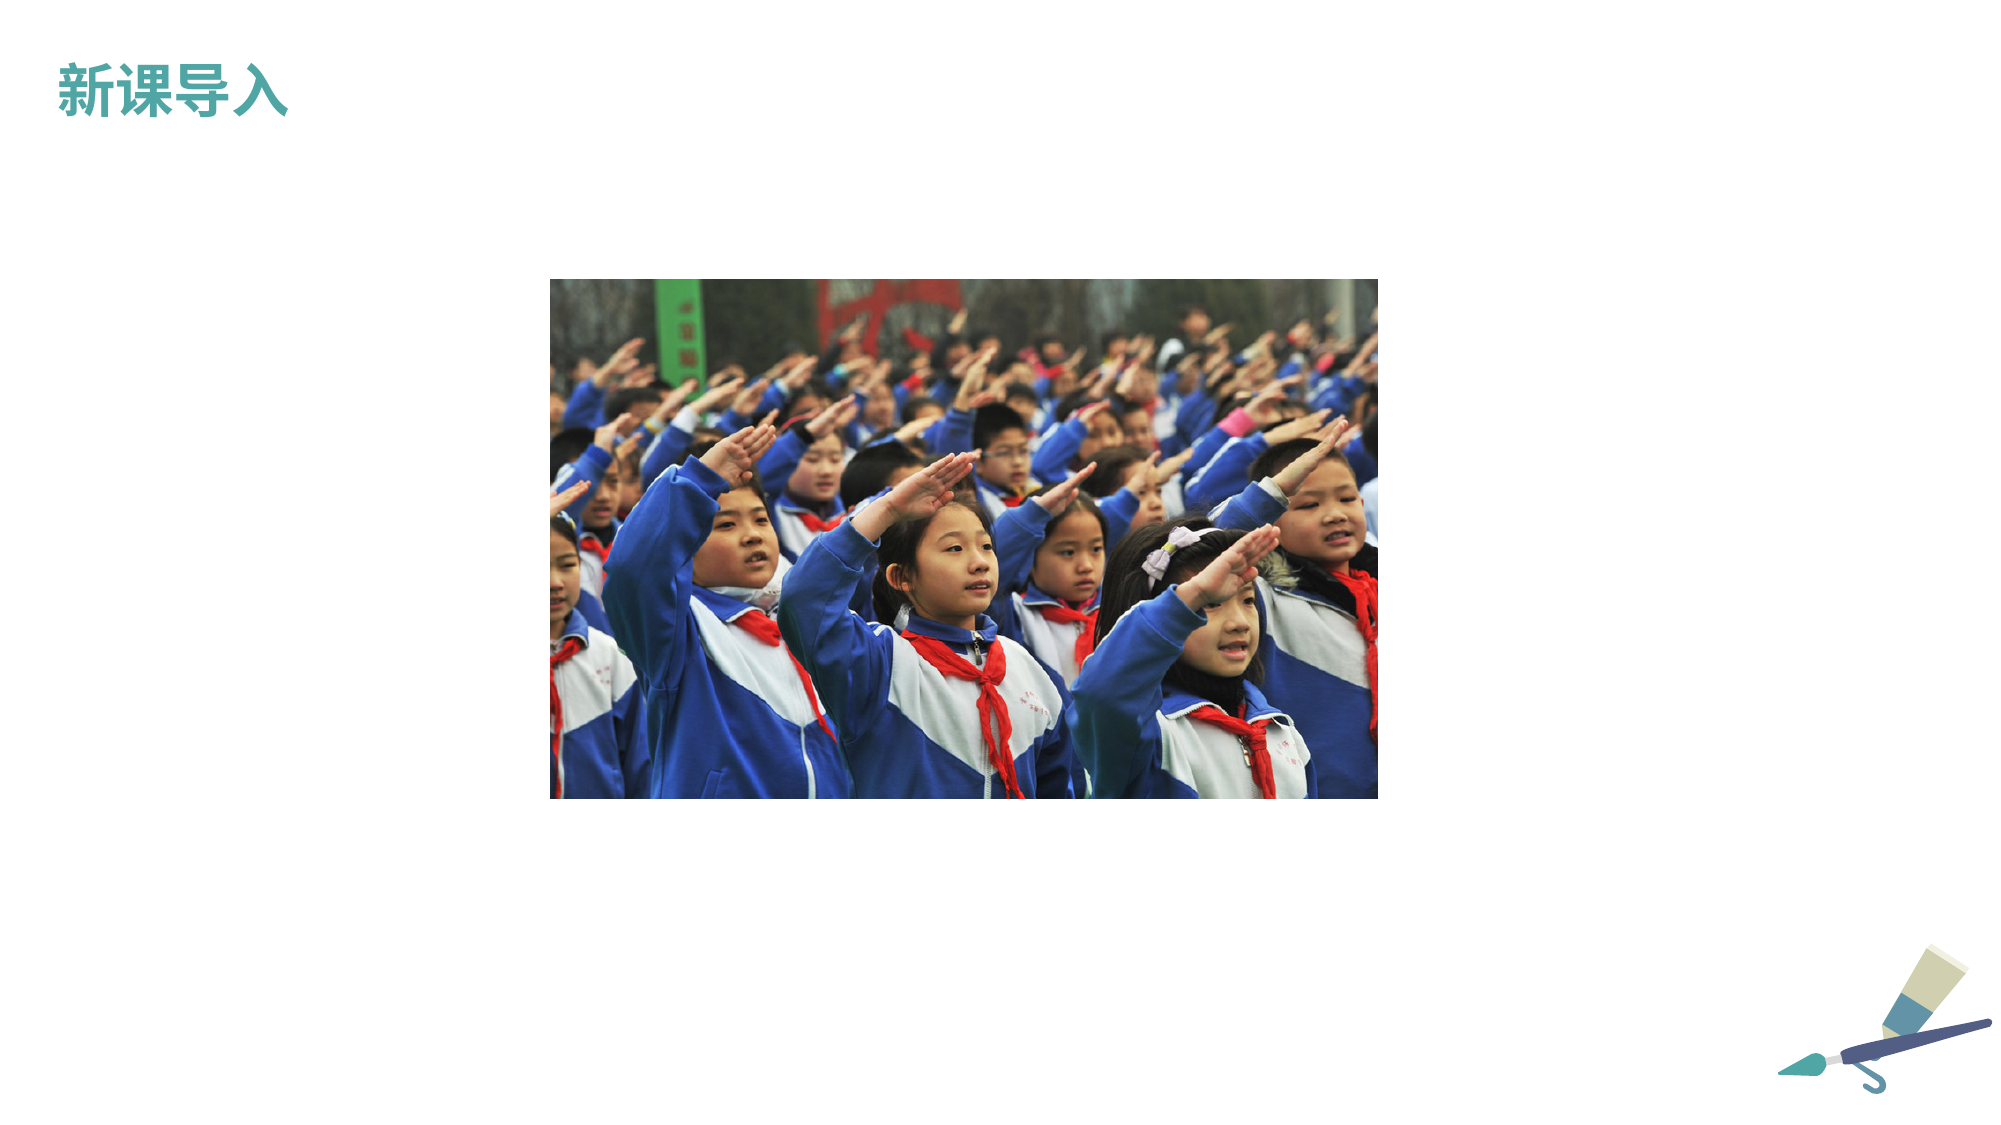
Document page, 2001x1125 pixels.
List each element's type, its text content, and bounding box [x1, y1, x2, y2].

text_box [1811, 945, 1974, 1125]
text_box 新课导入 [42, 46, 305, 132]
picture [550, 279, 1378, 799]
